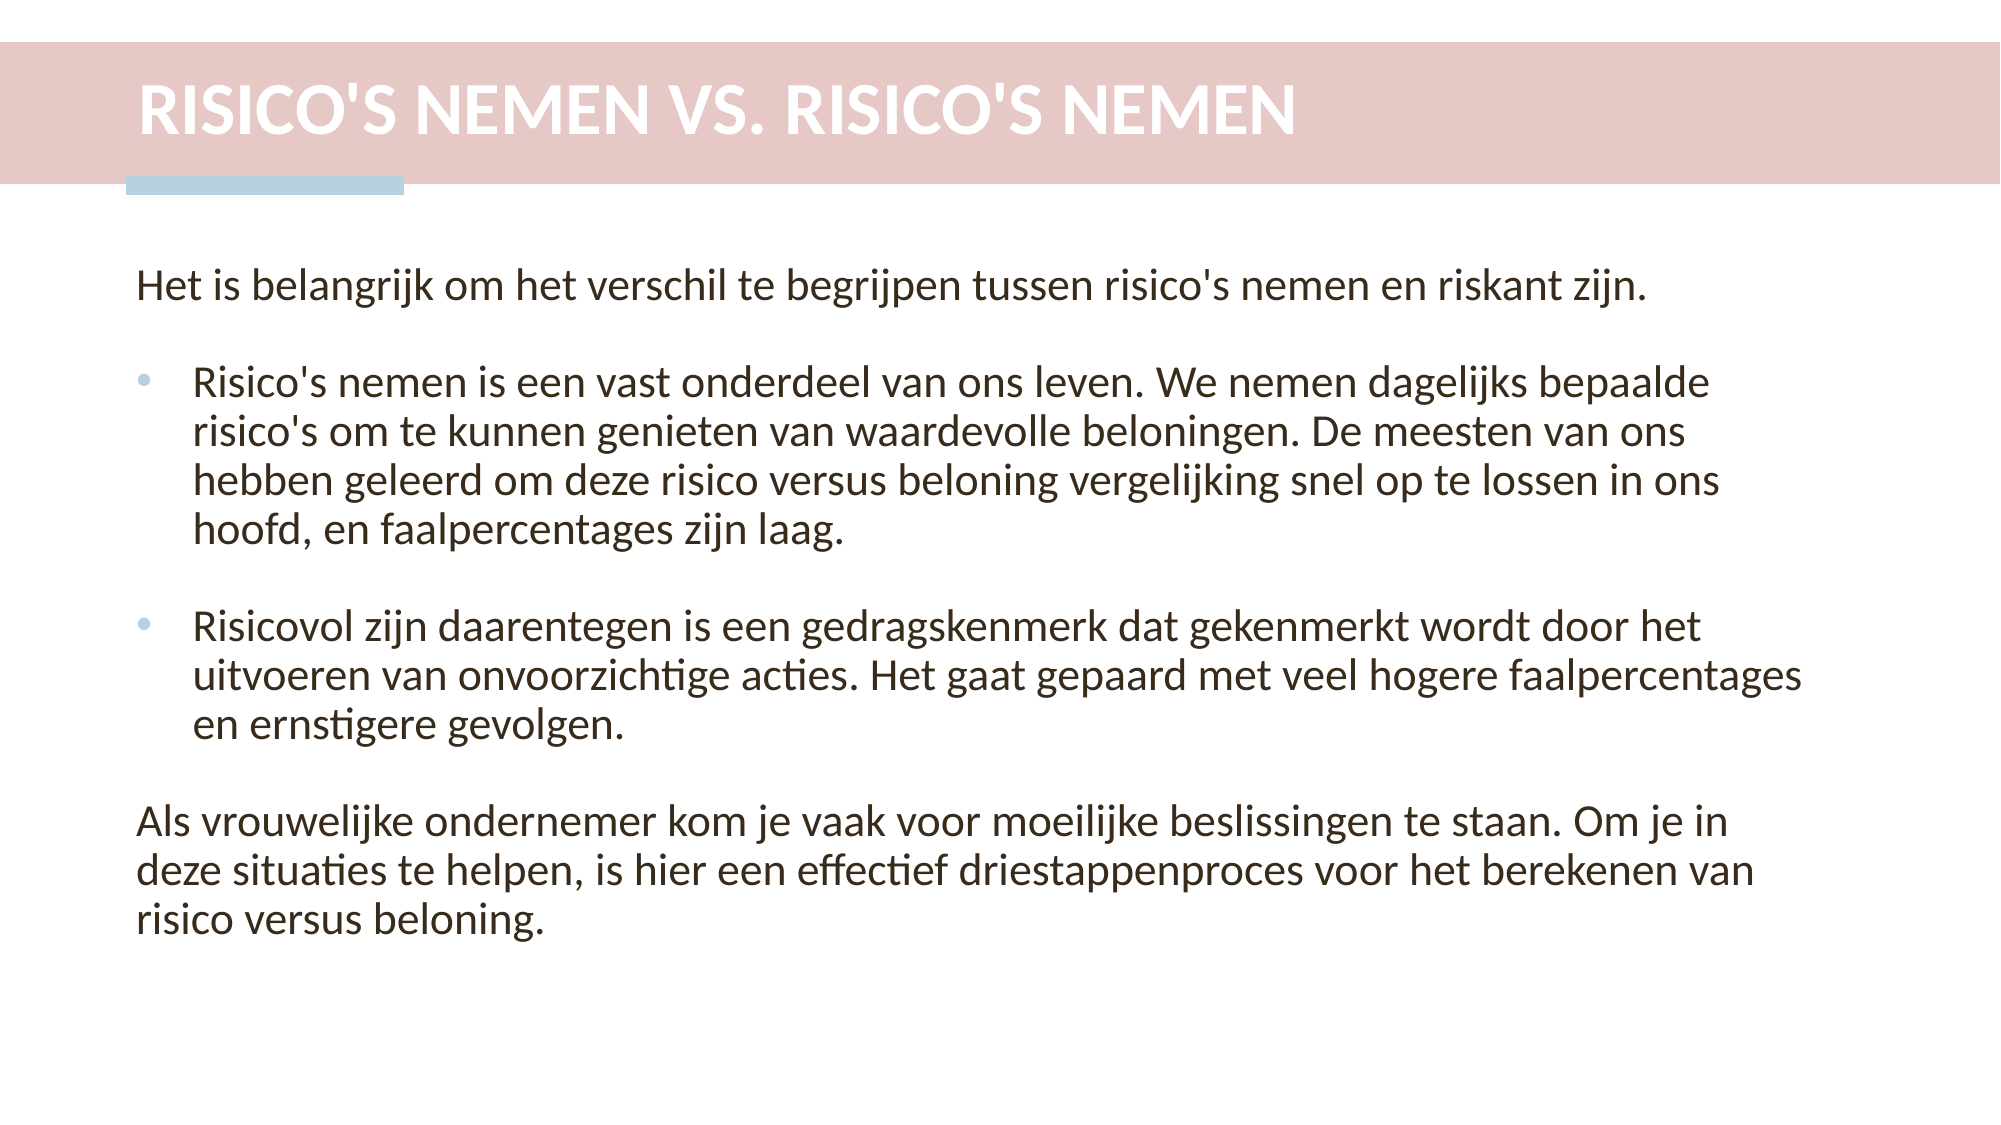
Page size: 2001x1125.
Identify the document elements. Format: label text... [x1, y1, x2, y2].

list Het is belangrijk om het verschil te begrijpen tussen risico's nemen en riskant zijn. Risico's nemen is een vast onderdeel van ons leven. We nemen dagelijks bepaalde risico's om te kunnen genieten van waardevolle beloningen. De meesten van ons hebben geleerd om deze risico versus beloning vergelijking snel op te lossen in ons hoofd, en faalpercentages zijn laag. Risicovol zijn daarentegen is een gedragskenmerk dat gekenmerkt wordt door het uitvoeren van onvoorzichtige acties. Het gaat gepaard met veel hogere faalpercentages en ernstigere gevolgen. Als vrouwelijke ondernemer kom je vaak voor moeilijke beslissingen te staan. Om je in deze situaties te helpen, is hier een effectief driestappenproces voor het berekenen van risico versus beloning. [121, 253, 1840, 1020]
list RISICO'S NEMEN VS. RISICO'S NEMEN [123, 51, 1913, 170]
